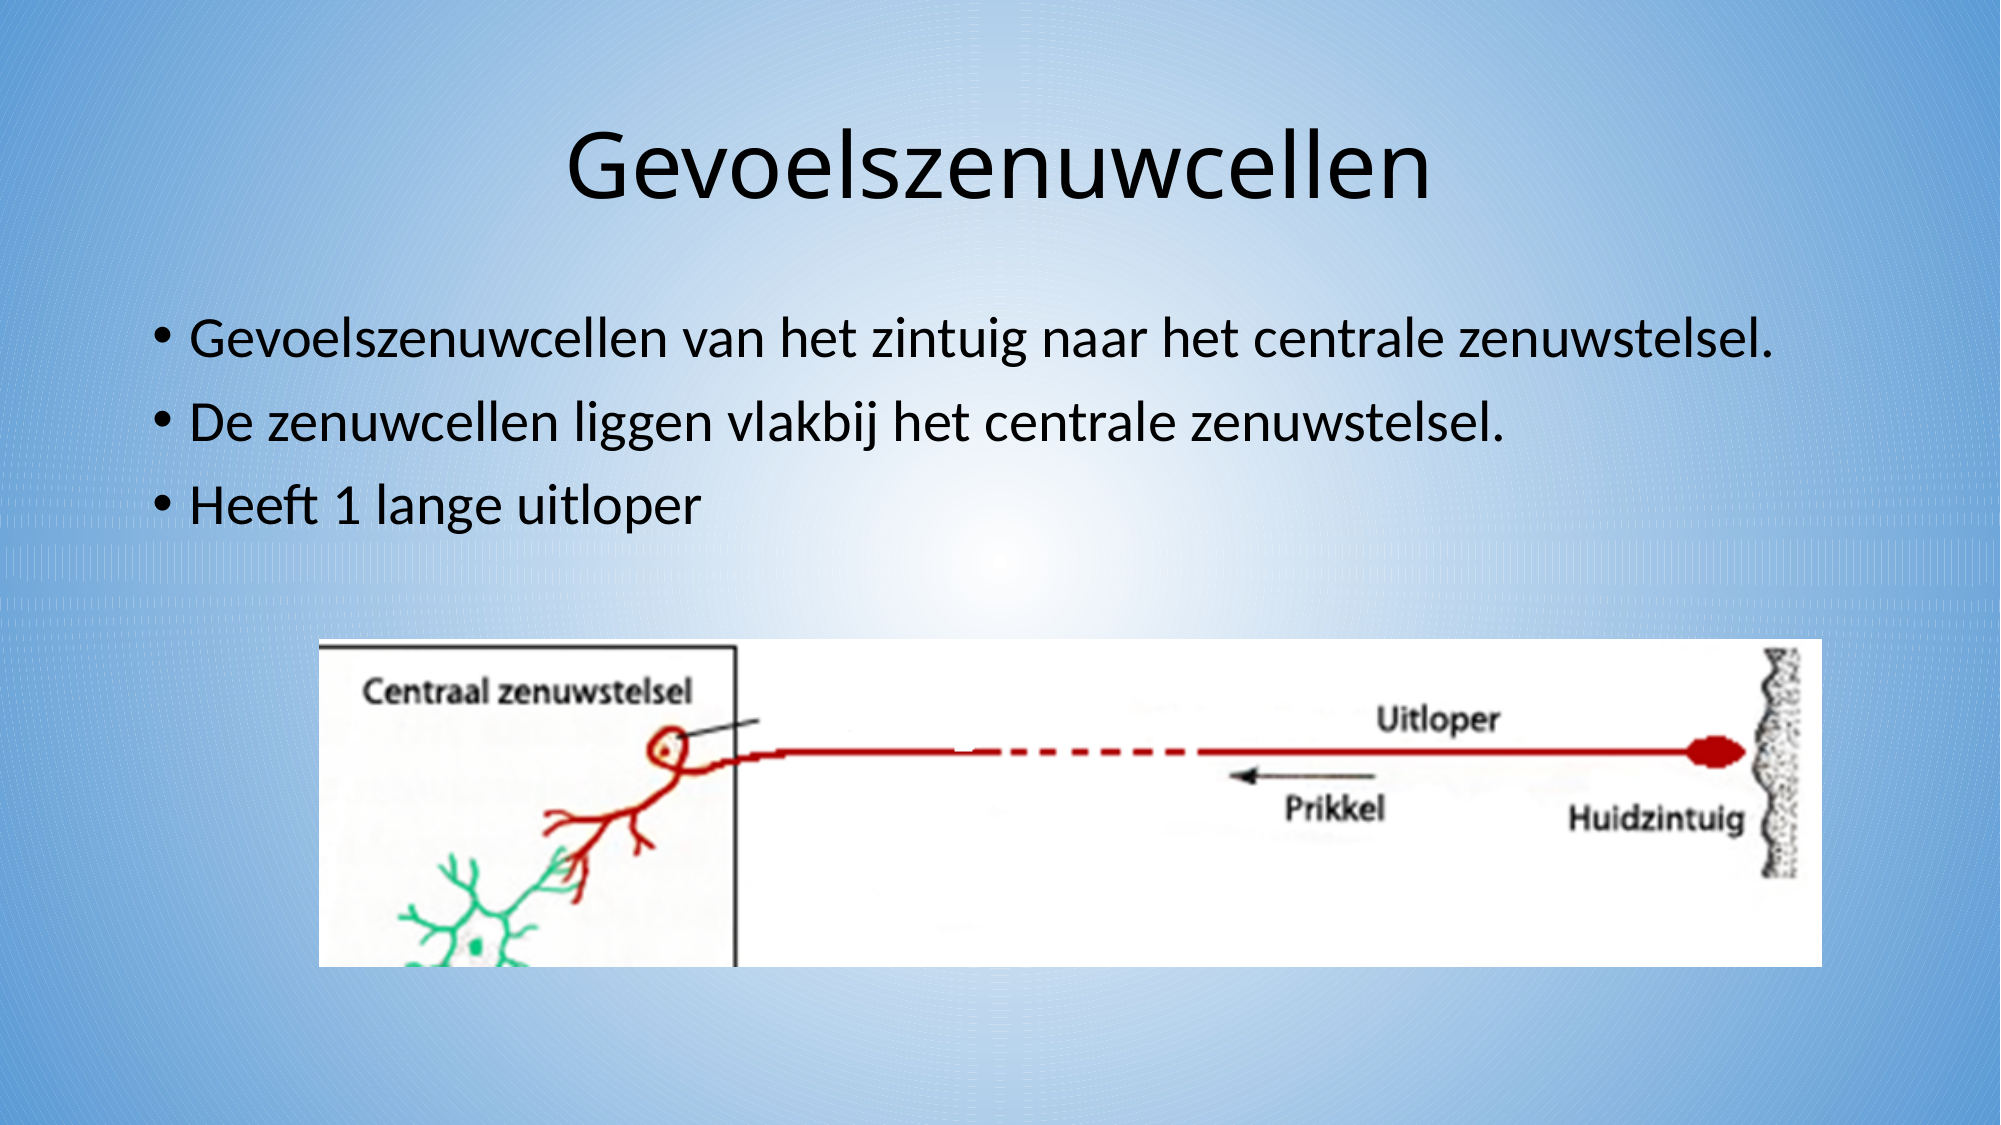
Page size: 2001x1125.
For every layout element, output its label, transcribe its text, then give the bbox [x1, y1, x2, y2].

list Gevoelszenuwcellen van het zintuig naar het centrale zenuwstelsel. De zenuwcellen liggen vlakbij het centrale zenuwstelsel. Heeft 1 lange uitloper [137, 299, 1863, 1014]
title Gevoelszenuwcellen [137, 59, 1863, 278]
picture [319, 639, 1822, 968]
